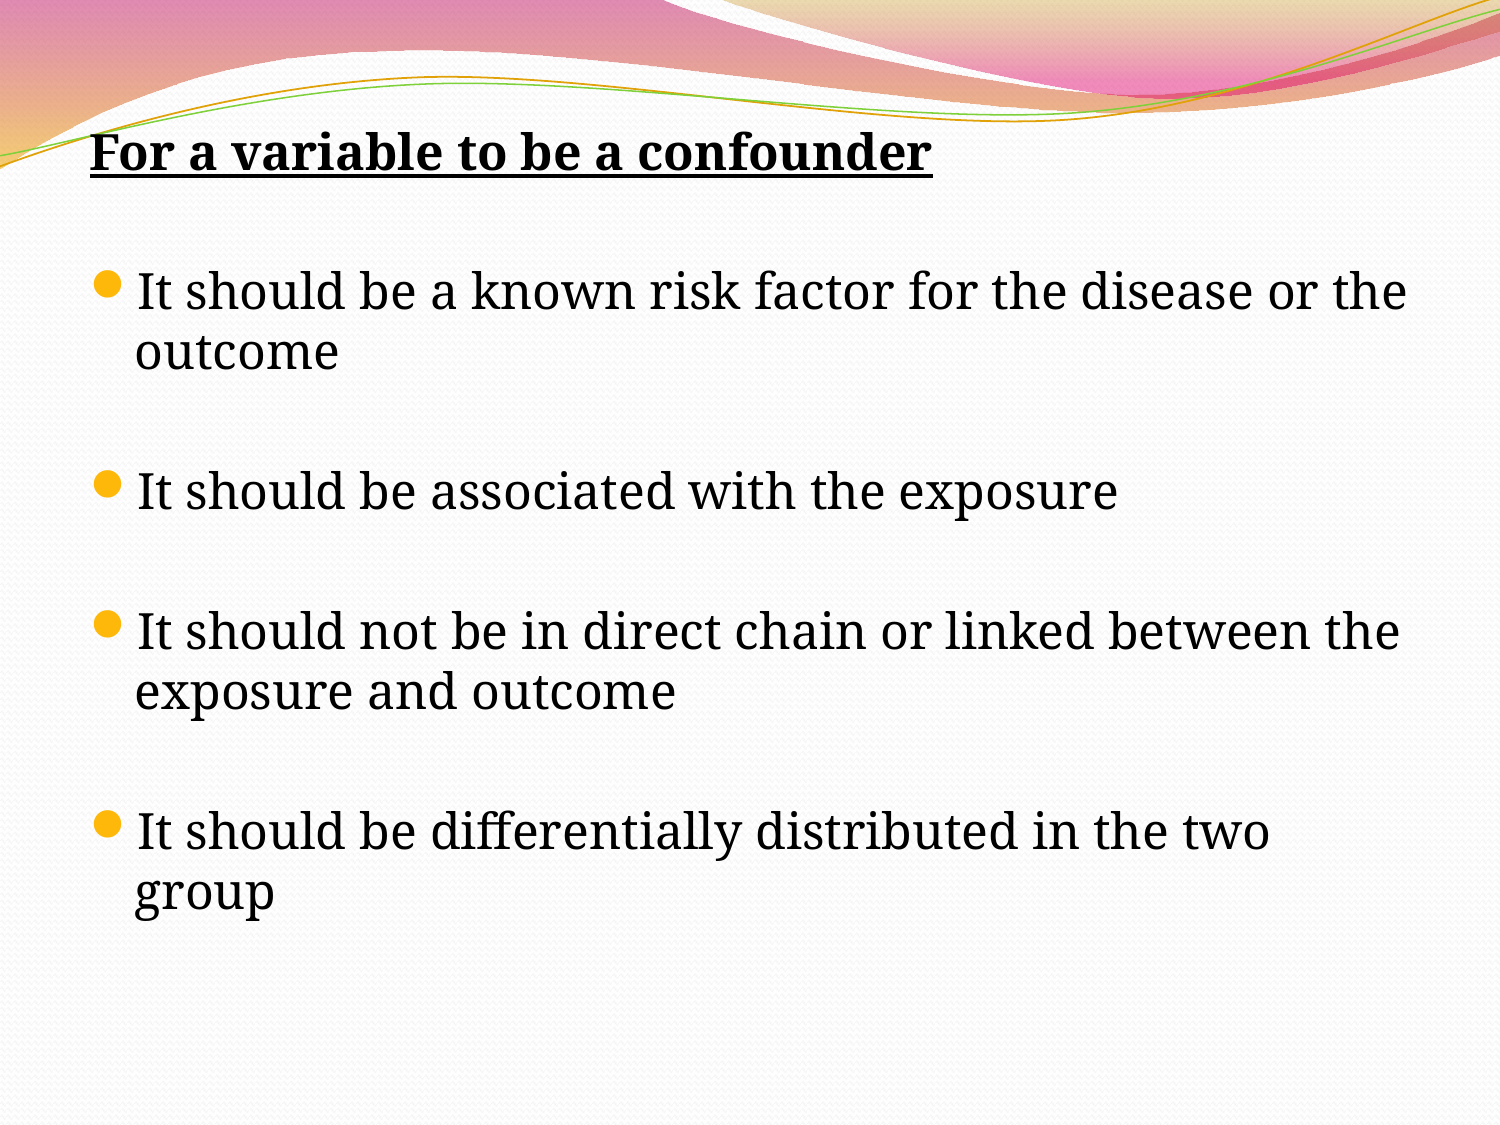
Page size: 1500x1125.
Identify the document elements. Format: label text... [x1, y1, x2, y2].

list For a variable to be a confounder It should be a known risk factor for the disease or the outcome It should be associated with the exposure It should not be in direct chain or linked between the exposure and outcome It should be differentially distributed in the two group [75, 112, 1425, 1005]
